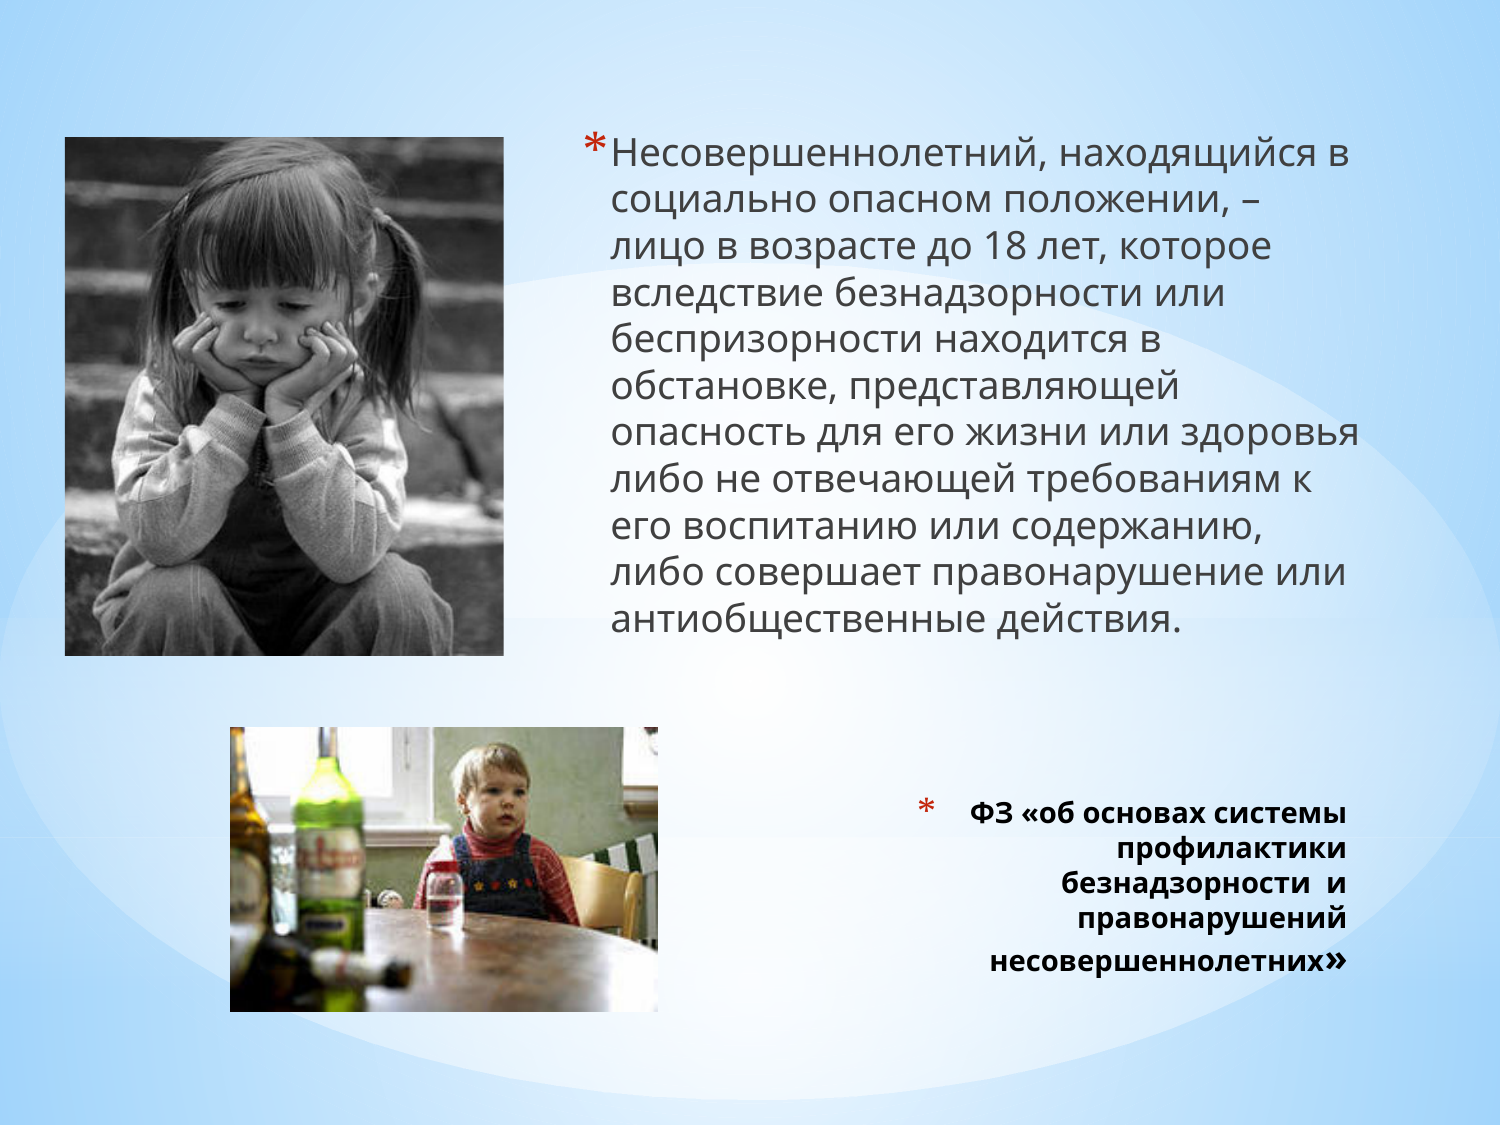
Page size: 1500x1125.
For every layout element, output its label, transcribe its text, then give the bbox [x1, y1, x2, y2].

title ФЗ «об основах системы профилактики безнадзорности и правонарушений несовершеннолетних» [809, 786, 1363, 965]
list Несовершеннолетний, находящийся в социально опасном положении, – лицо в возрасте до 18 лет, которое вследствие безнадзорности или беспризорности находится в обстановке, представляющей опасность для его жизни или здоровья либо не отвечающей требованиям к его воспитанию или содержанию, либо совершает правонарушение или антиобщественные действия. [561, 120, 1377, 690]
picture [229, 727, 658, 1012]
picture [64, 136, 504, 656]
